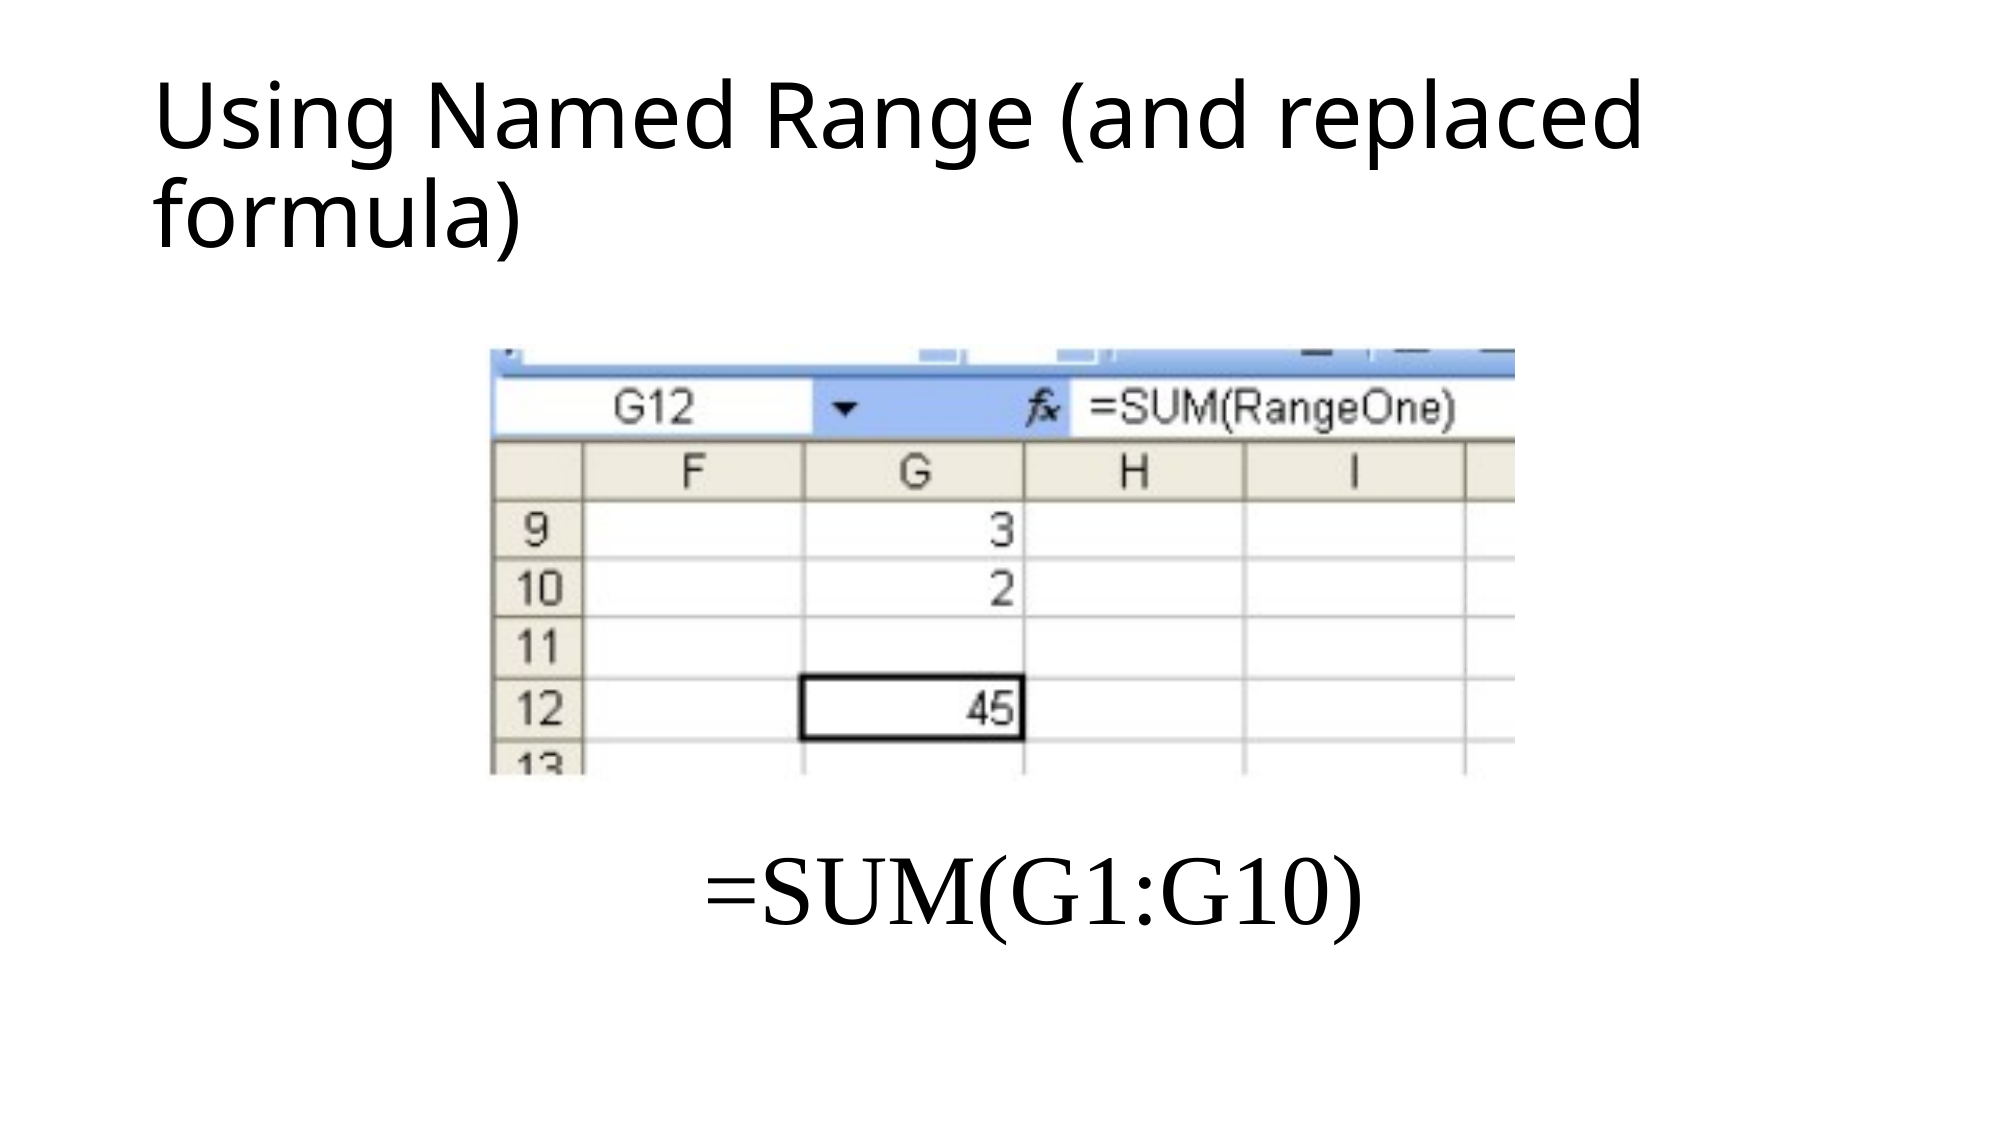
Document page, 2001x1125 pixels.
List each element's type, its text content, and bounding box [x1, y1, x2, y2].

title Using Named Range (and replaced formula) [137, 59, 1863, 278]
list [485, 344, 1515, 782]
text_box =SUM(G1:G10) [688, 909, 1381, 952]
